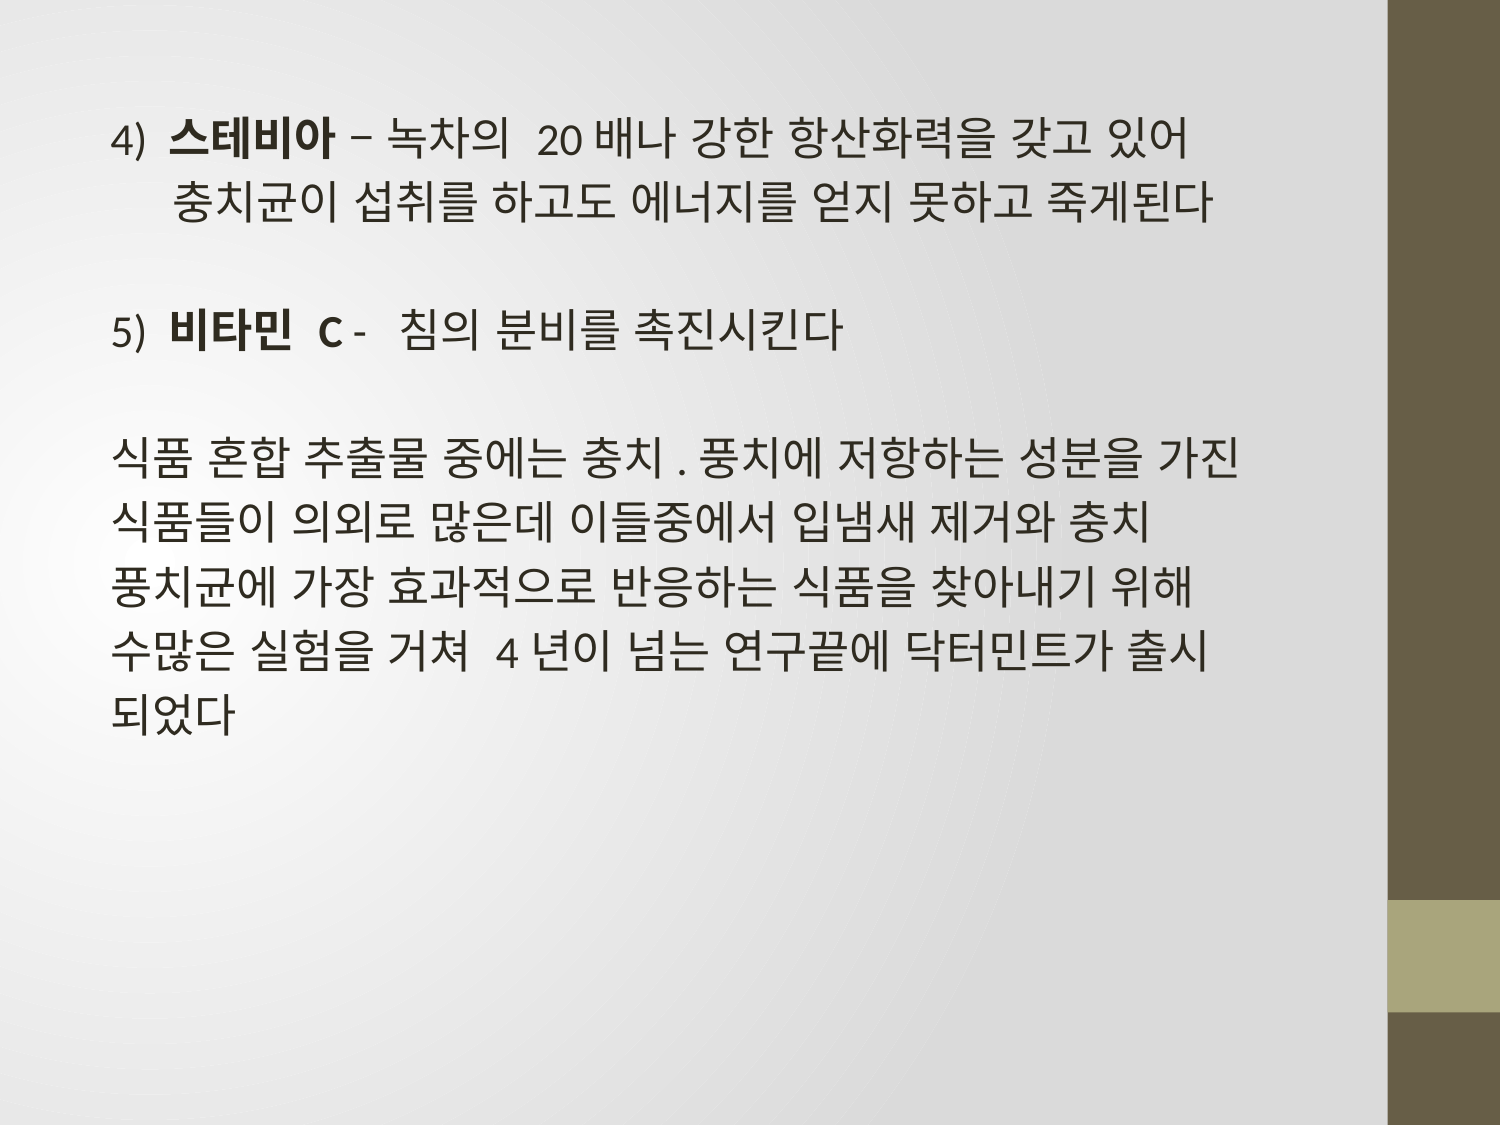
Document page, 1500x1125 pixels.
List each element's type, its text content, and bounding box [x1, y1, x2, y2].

list 4) 스테비아 – 녹차의 20배나 강한 항산화력을 갖고 있어 충치균이 섭취를 하고도 에너지를 얻지 못하고 죽게된다 5) 비타민 C - 침의 분비를 촉진시킨다 식품 혼합 추출물 중에는 충치.풍치에 저항하는 성분을 가진 식품들이 의외로 많은데 이들중에서 입냄새 제거와 충치 풍치균에 가장 효과적으로 반응하는 식품을 찾아내기 위해 수많은 실험을 거쳐 4년이 넘는 연구끝에 닥터민트가 출시 되었다 [76, 101, 1327, 890]
